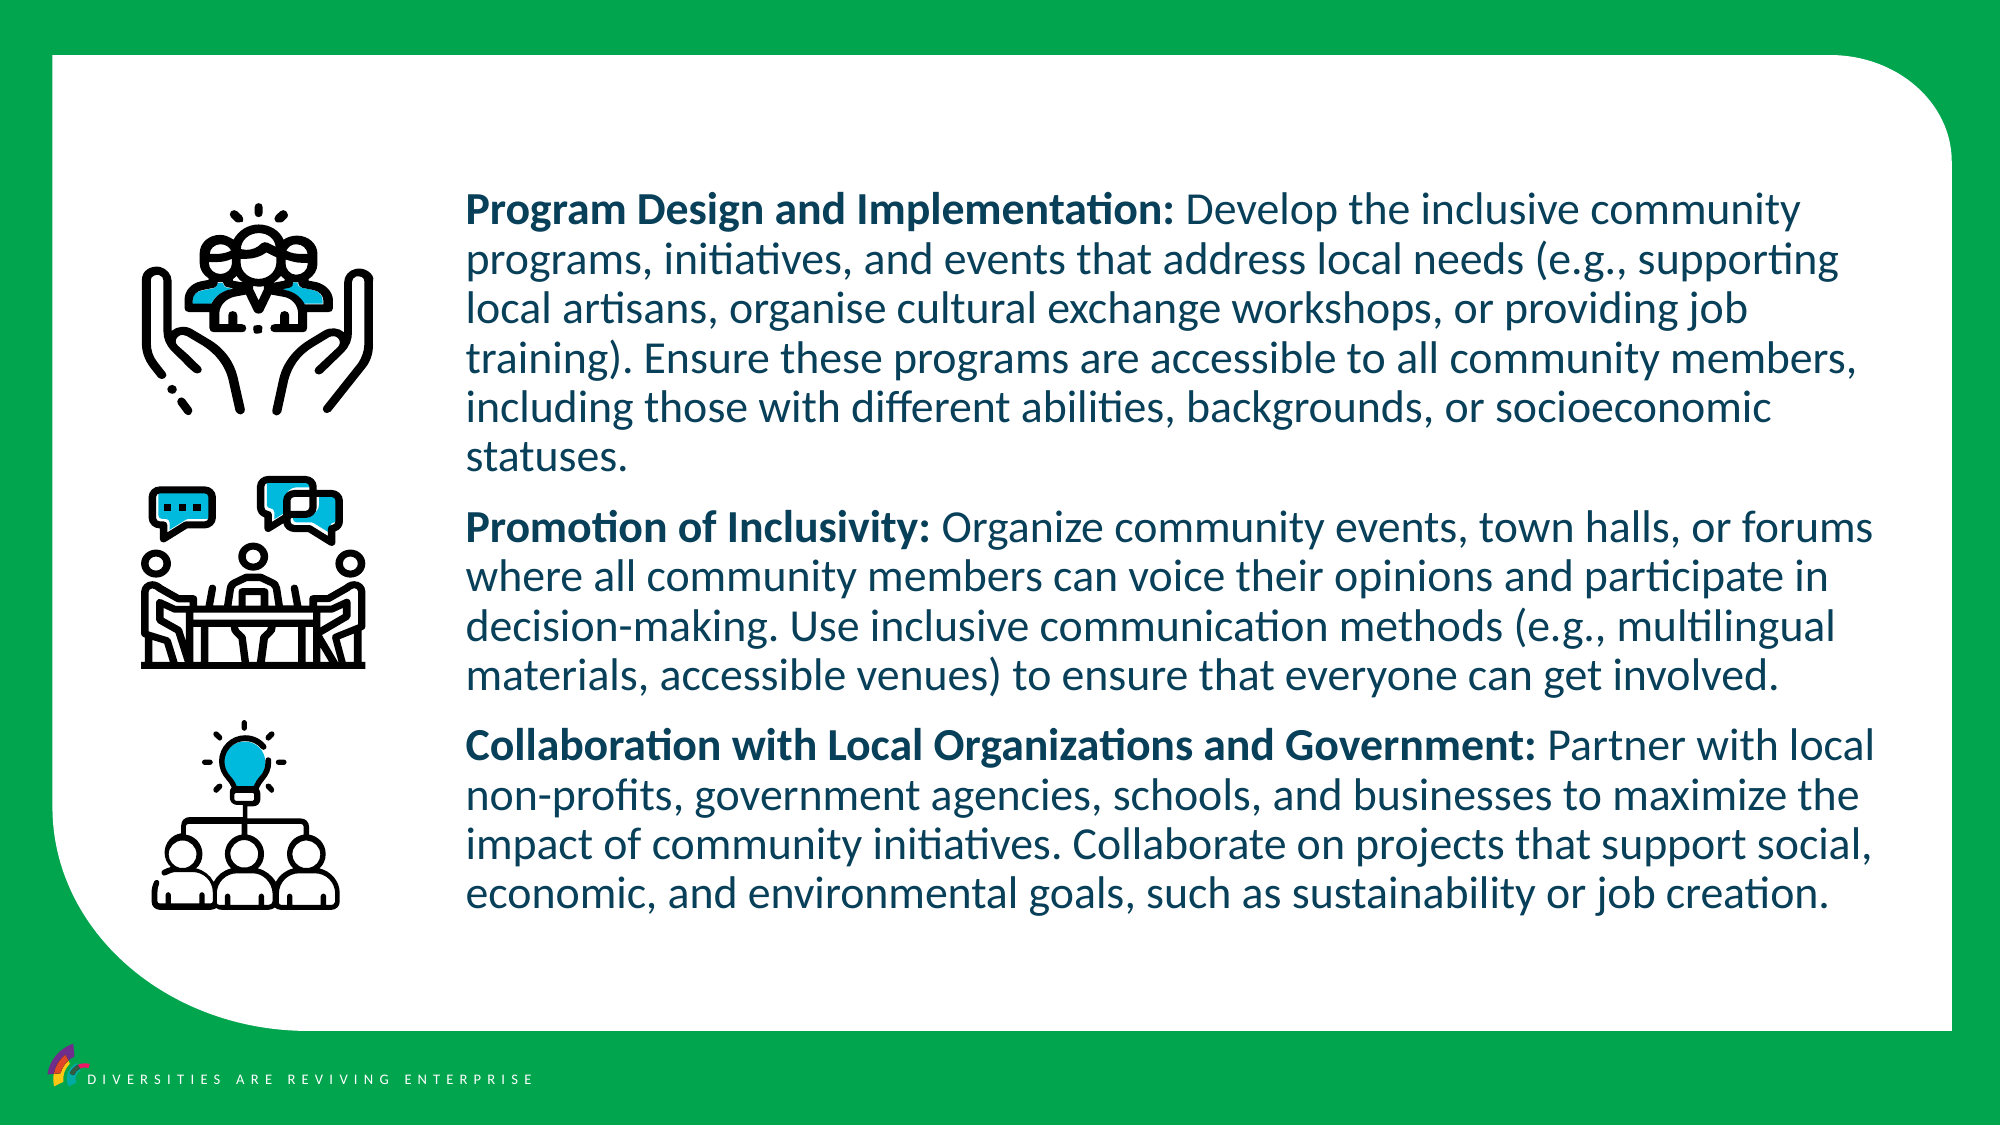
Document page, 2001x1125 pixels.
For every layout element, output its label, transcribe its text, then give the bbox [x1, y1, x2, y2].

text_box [141, 475, 366, 669]
list Program Design and Implementation: Develop the inclusive community programs, initiatives, and events that address local needs (e.g., supporting local artisans, organise cultural exchange workshops, or providing job training). Ensure these programs are accessible to all community members, including those with different abilities, backgrounds, or socioeconomic statuses. Promotion of Inclusivity: Organize community events, town halls, or forums where all community members can voice their opinions and participate in decision-making. Use inclusive communication methods (e.g., multilingual materials, accessible venues) to ensure that everyone can get involved. Collaboration with Local Organizations and Government: Partner with local non-profits, government agencies, schools, and businesses to maximize the impact of community initiatives. Collaborate on projects that support social, economic, and environmental goals, such as sustainability or job creation. [450, 177, 1912, 810]
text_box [141, 203, 374, 416]
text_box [151, 719, 340, 910]
